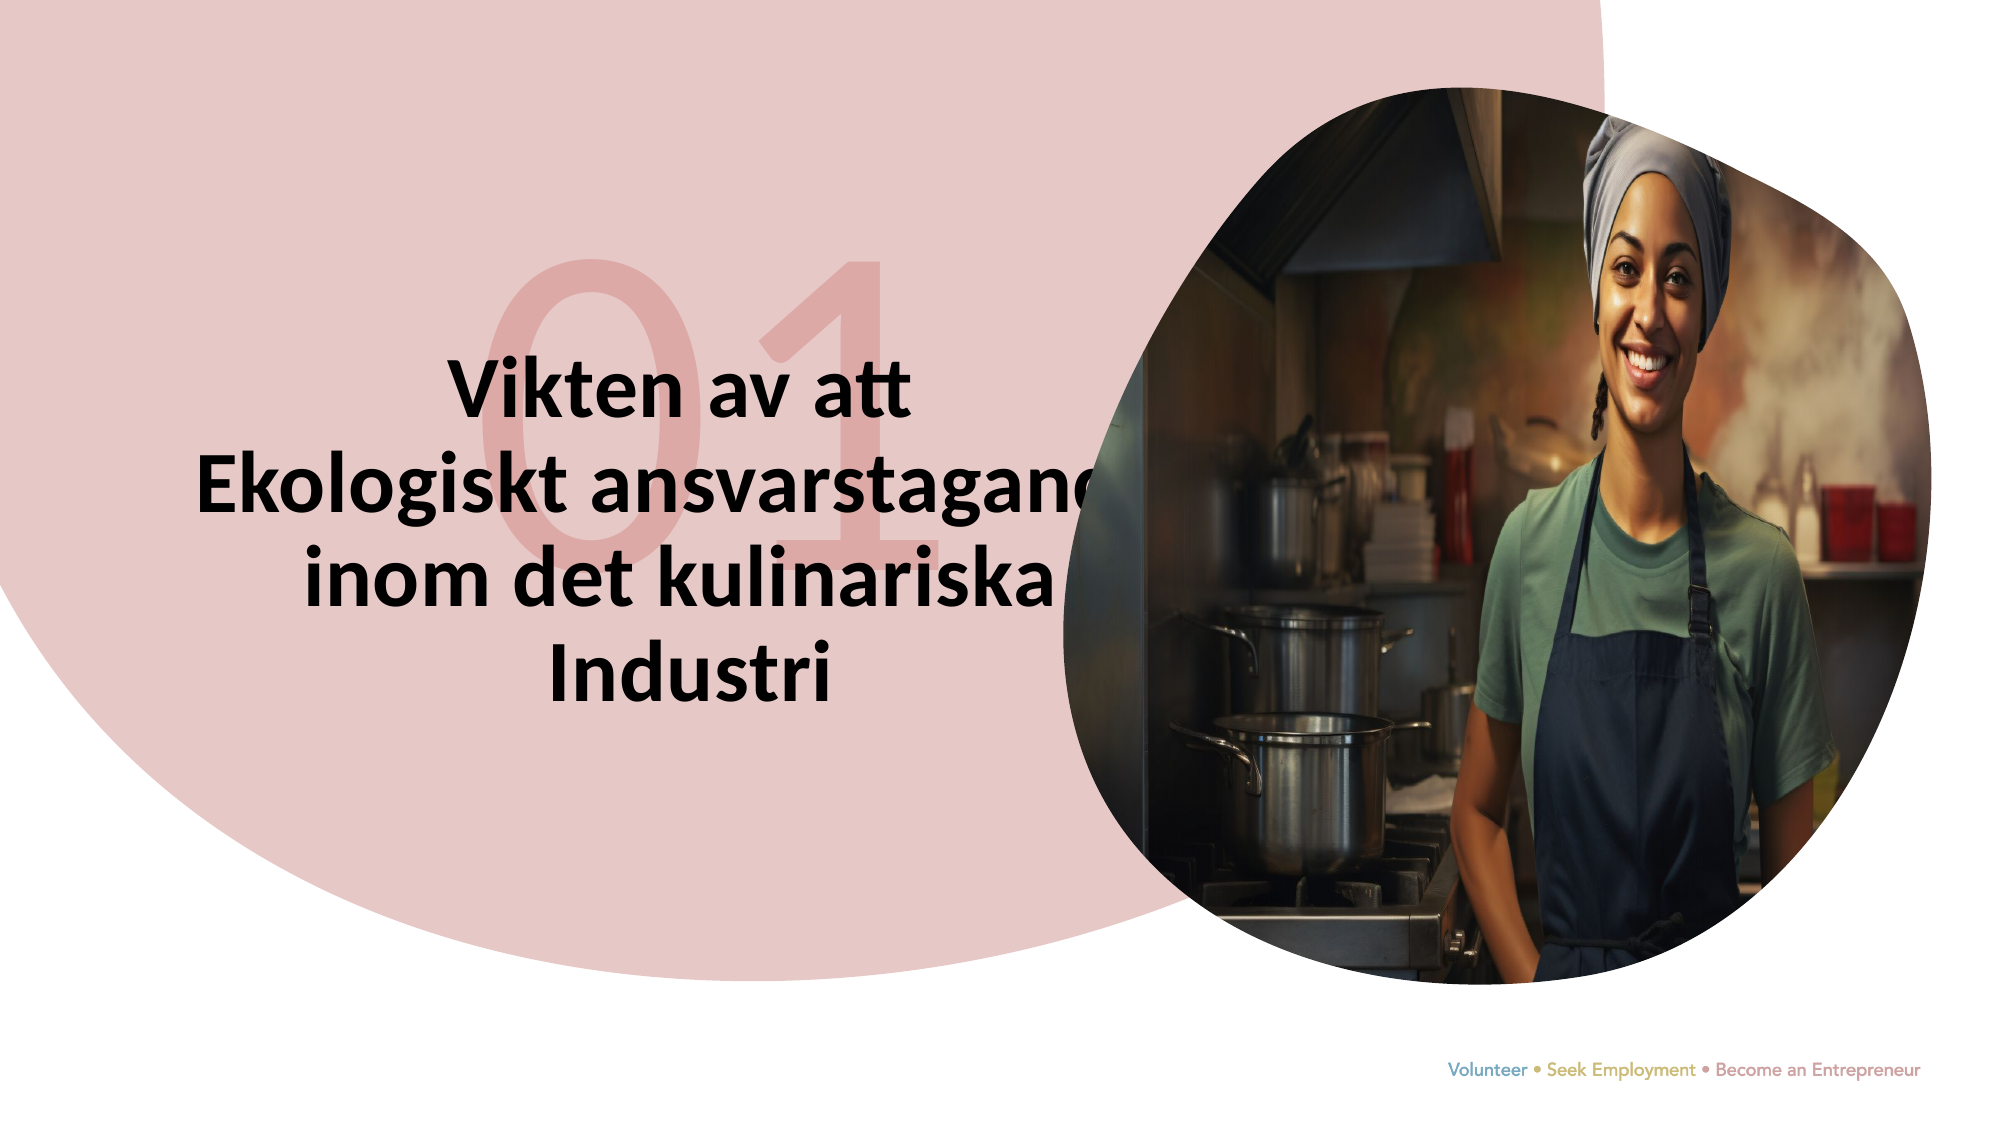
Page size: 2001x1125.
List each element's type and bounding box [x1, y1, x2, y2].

picture [1063, 87, 1932, 985]
text_box [1418, 1046, 1971, 1103]
text_box [0, 0, 1606, 1027]
